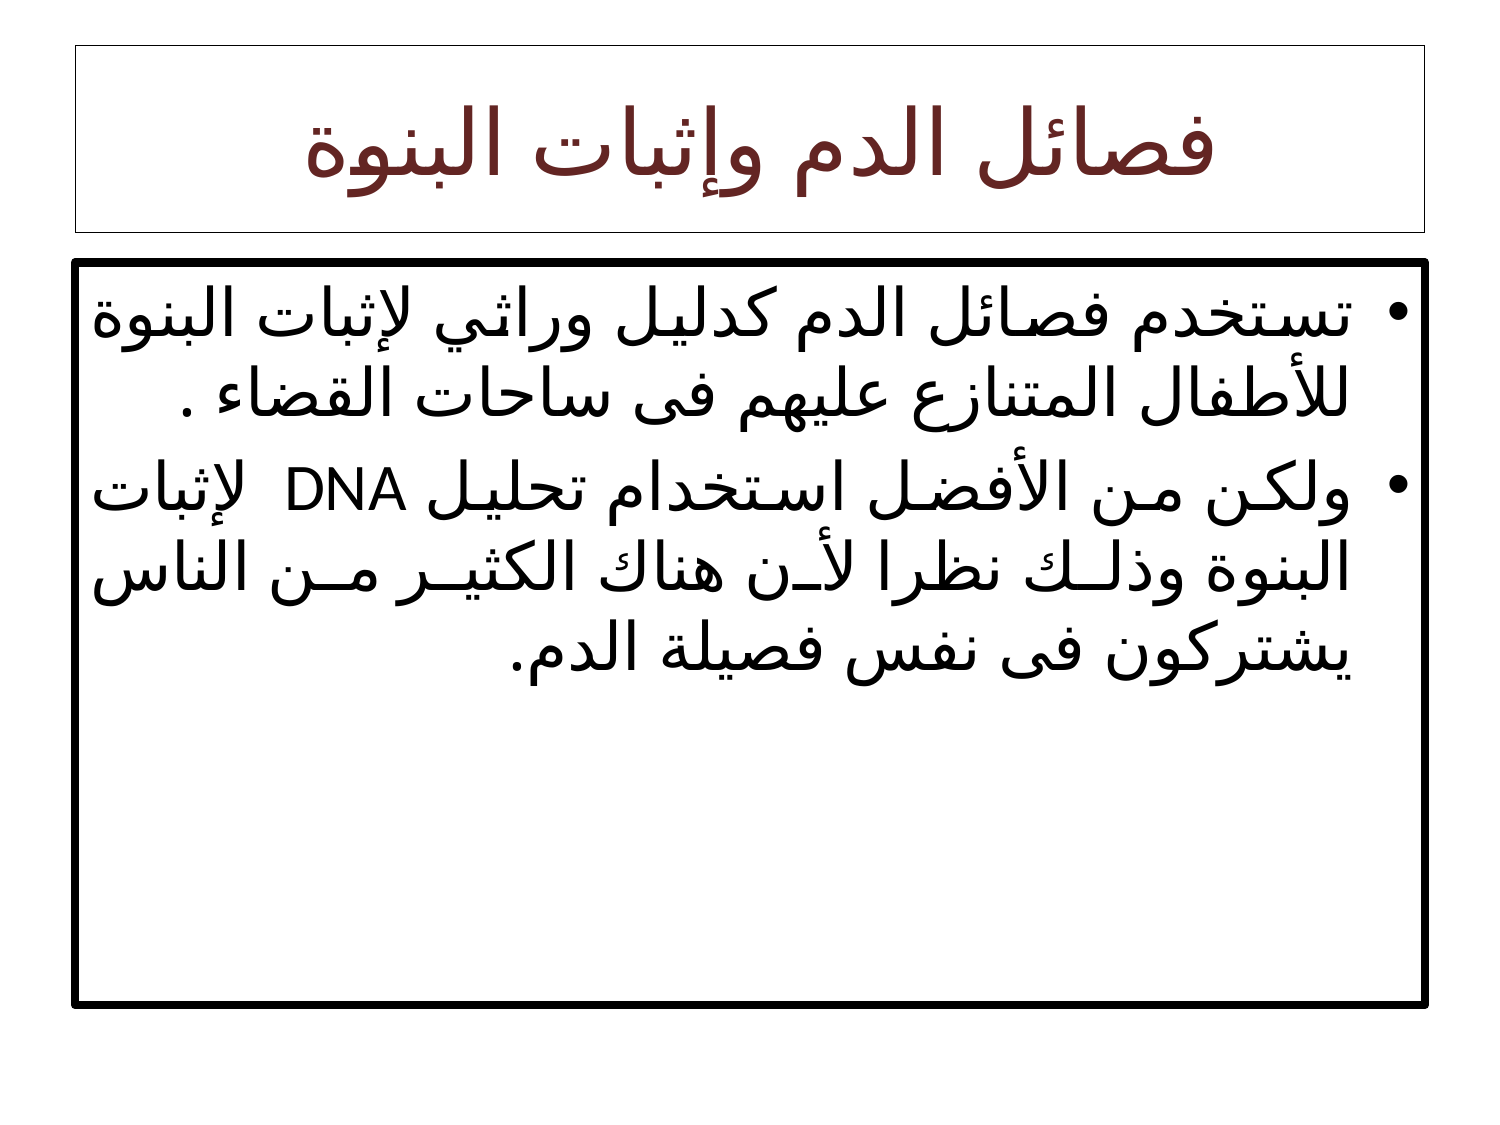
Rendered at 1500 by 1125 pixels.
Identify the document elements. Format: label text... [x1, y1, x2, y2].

list تستخدم فصائل الدم كدليل وراثي لإثبات البنوة للأطفال المتنازع عليهم فى ساحات القضاء . ولكن من الأفضل استخدام تحليل DNA لإثبات البنوة وذلك نظرا لأن هناك الكثير من الناس يشتركون فى نفس فصيلة الدم. [75, 262, 1425, 1005]
title فصائل الدم وإثبات البنوة [75, 45, 1425, 233]
